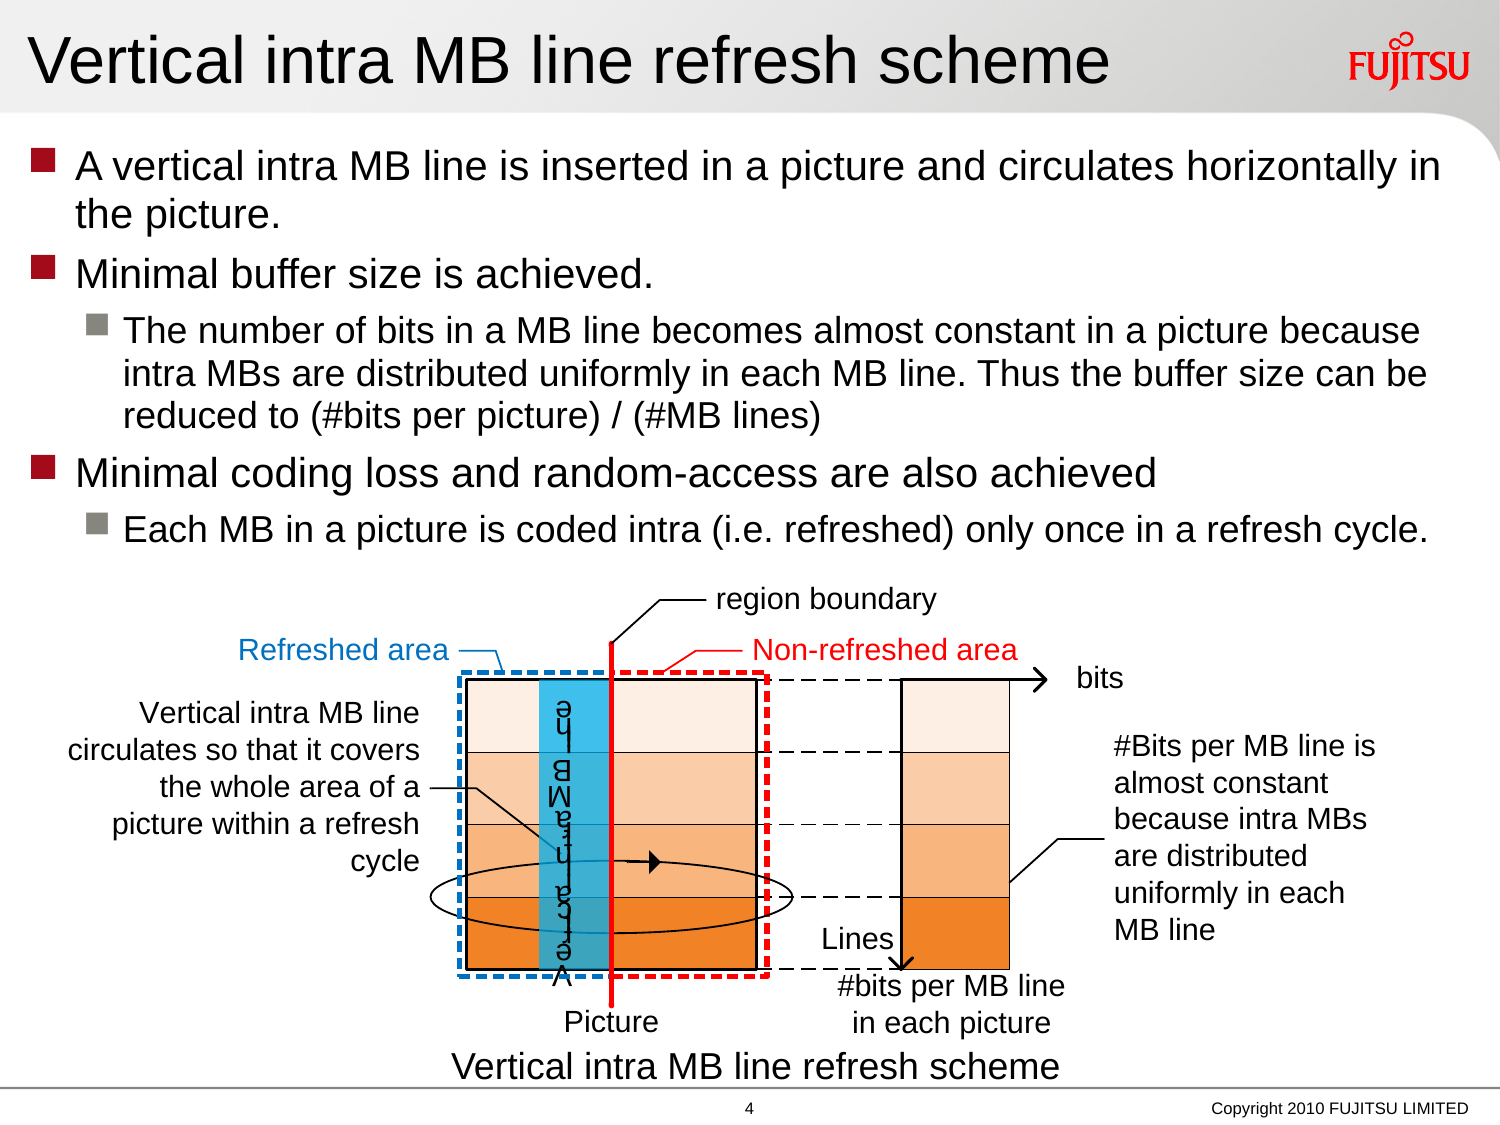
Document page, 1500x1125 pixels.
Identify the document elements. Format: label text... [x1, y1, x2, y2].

text_box Vertical intra MB line refresh scheme [419, 1054, 1093, 1095]
picture [0, 0, 1500, 176]
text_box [64, 573, 1388, 1046]
footer Copyright 2010 FUJITSU LIMITED [809, 1091, 1470, 1125]
slide_number 3 [705, 1095, 795, 1125]
title Vertical intra MB line refresh scheme [27, 0, 1318, 114]
list A vertical intra MB line is inserted in a picture and circulates horizontally in the picture. Minimal buffer size is achieved. The number of bits in a MB line becomes almost constant in a picture because intra MBs are distributed uniformly in each MB line. Thus the buffer size can be reduced to (#bits per picture) / (#MB lines) Minimal coding loss and random-access are also achieved Each MB in a picture is coded intra (i.e. refreshed) only once in a refresh cycle. [27, 142, 1470, 575]
